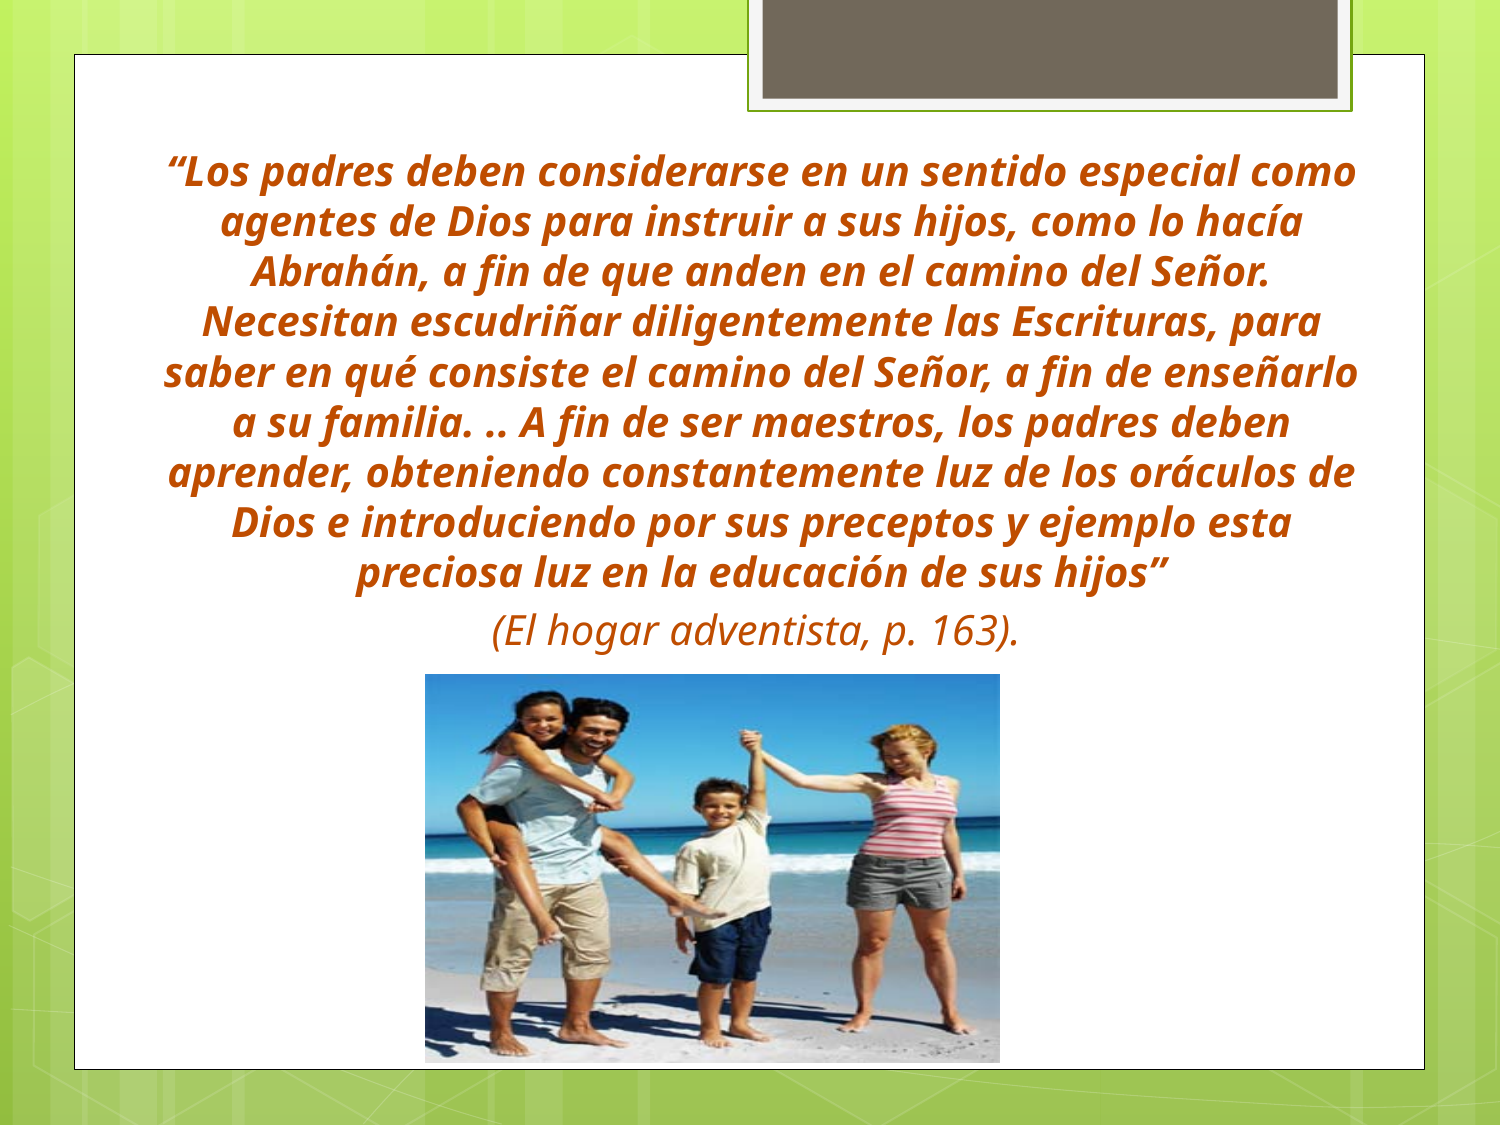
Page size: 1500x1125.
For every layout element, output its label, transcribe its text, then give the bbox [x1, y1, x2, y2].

picture [424, 674, 1001, 1063]
list “Los padres deben considerarse en un sentido especial como agentes de Dios para instruir a sus hijos, como lo hacía Abrahán, a fin de que anden en el camino del Señor. Necesitan escudriñar diligentemente las Escrituras, para saber en qué consiste el camino del Señor, a fin de enseñarlo a su familia. .. A fin de ser maestros, los padres deben aprender, obteniendo constantemente luz de los oráculos de Dios e introduciendo por sus preceptos y ejemplo esta preciosa luz en la educación de sus hijos” (El hogar adventista, p. 163). [137, 137, 1375, 714]
